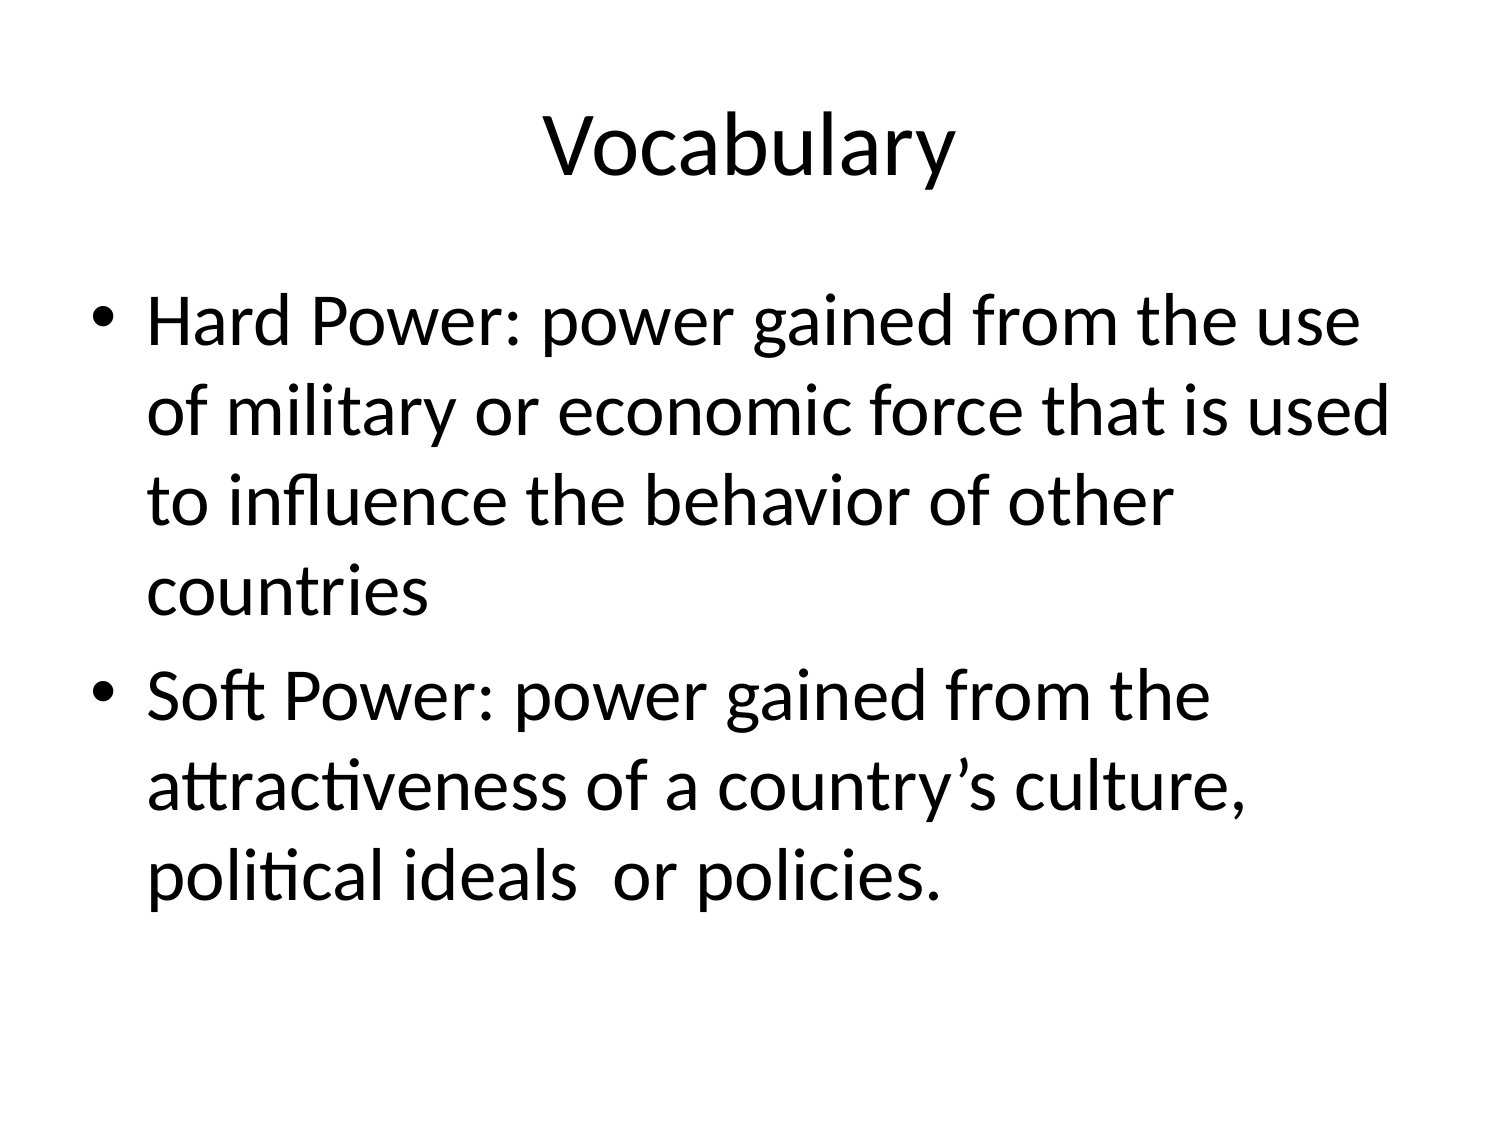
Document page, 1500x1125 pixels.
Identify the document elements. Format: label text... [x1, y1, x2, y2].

list Hard Power: power gained from the use of military or economic force that is used to influence the behavior of other countries Soft Power: power gained from the attractiveness of a country’s culture, political ideals or policies. [75, 262, 1425, 1005]
title Vocabulary [75, 45, 1425, 233]
